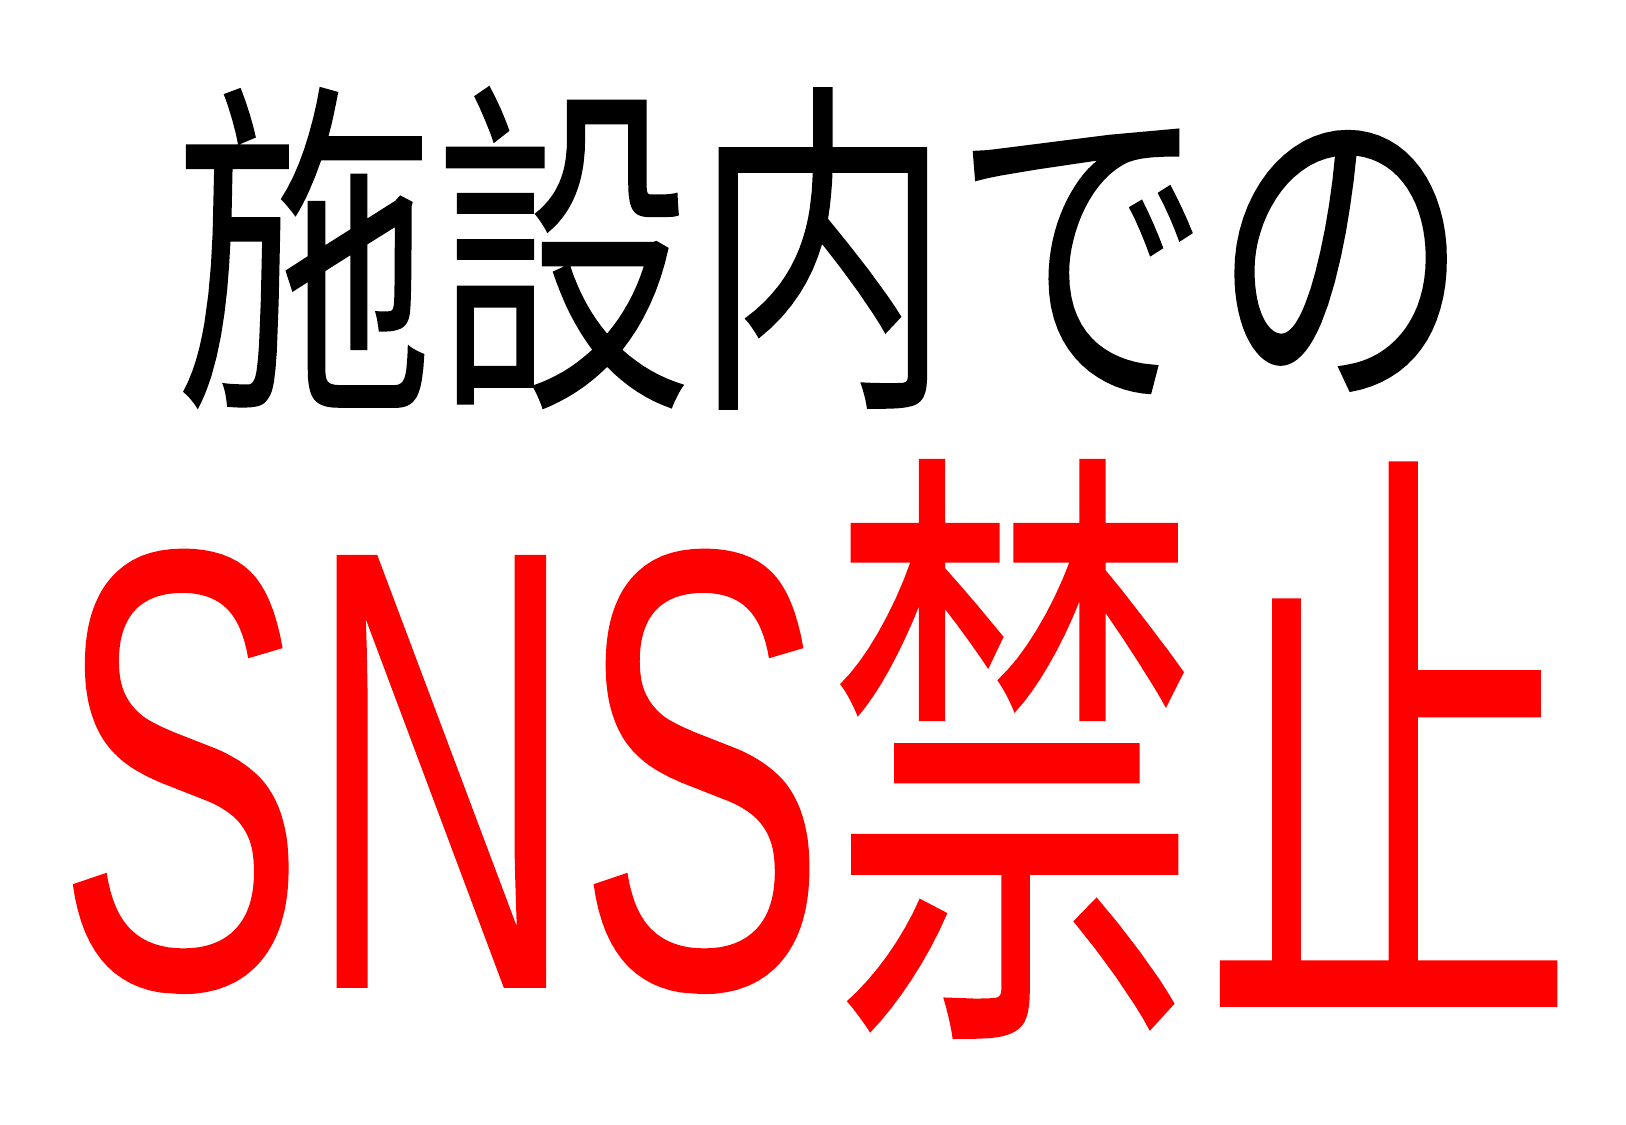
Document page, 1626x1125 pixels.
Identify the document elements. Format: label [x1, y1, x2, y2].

text_box [72, 85, 1558, 1040]
